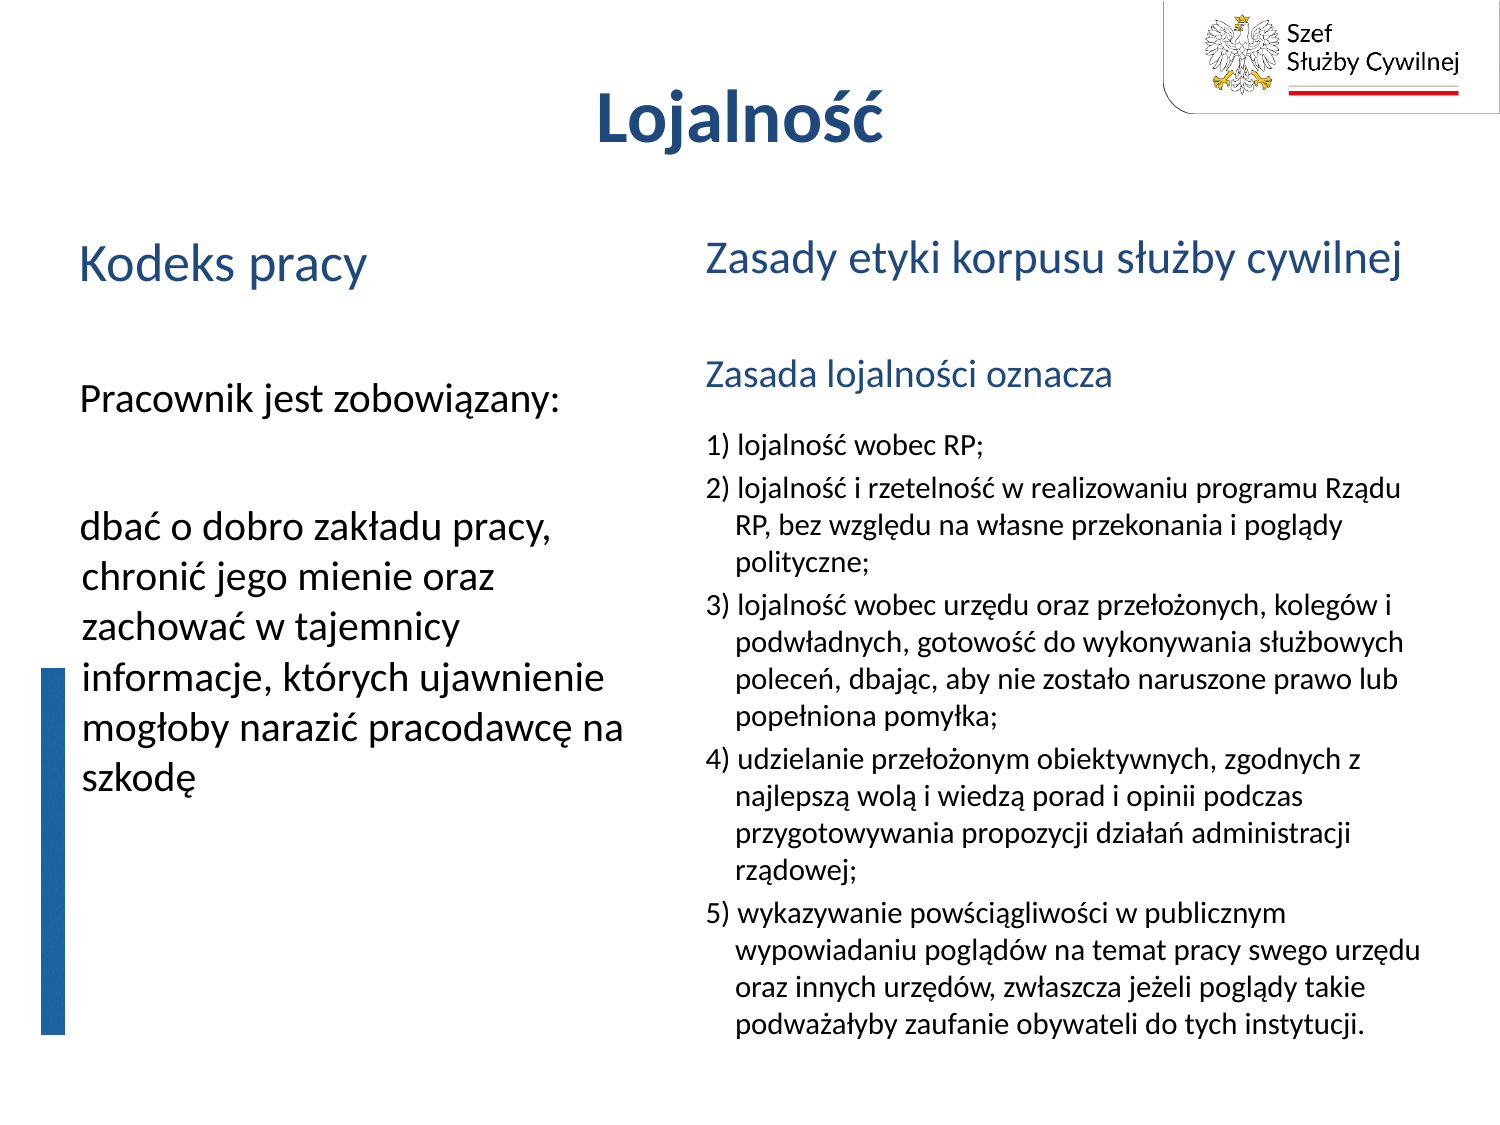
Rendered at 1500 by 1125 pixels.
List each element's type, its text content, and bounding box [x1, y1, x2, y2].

text_box Zasady etyki korpusu służby cywilnej Zasada lojalności oznacza 1) lojalność wobec RP; 2) lojalność i rzetelność w realizowaniu programu Rządu RP, bez względu na własne przekonania i poglądy polityczne; 3) lojalność wobec urzędu oraz przełożonych, kolegów i podwładnych, gotowość do wykonywania służbowych poleceń, dbając, aby nie zostało naruszone prawo lub popełniona pomyłka; 4) udzielanie przełożonym obiektywnych, zgodnych z najlepszą wolą i wiedzą porad i opinii podczas przygotowywania propozycji działań administracji rządowej; 5) wykazywanie powściągliwości w publicznym wypowiadaniu poglądów na temat pracy swego urzędu oraz innych urzędów, zwłaszcza jeżeli poglądy takie podważałyby zaufanie obywateli do tych instytucji. [690, 219, 1447, 1059]
picture [41, 668, 64, 1035]
title Lojalność [98, 60, 1400, 185]
picture [1163, 0, 1500, 114]
text_box Kodeks pracy Pracownik jest zobowiązany: dbać o dobro zakładu pracy, chronić jego mienie oraz zachować w tajemnicy informacje, których ujawnienie mogłoby narazić pracodawcę na szkodę [64, 219, 668, 1035]
